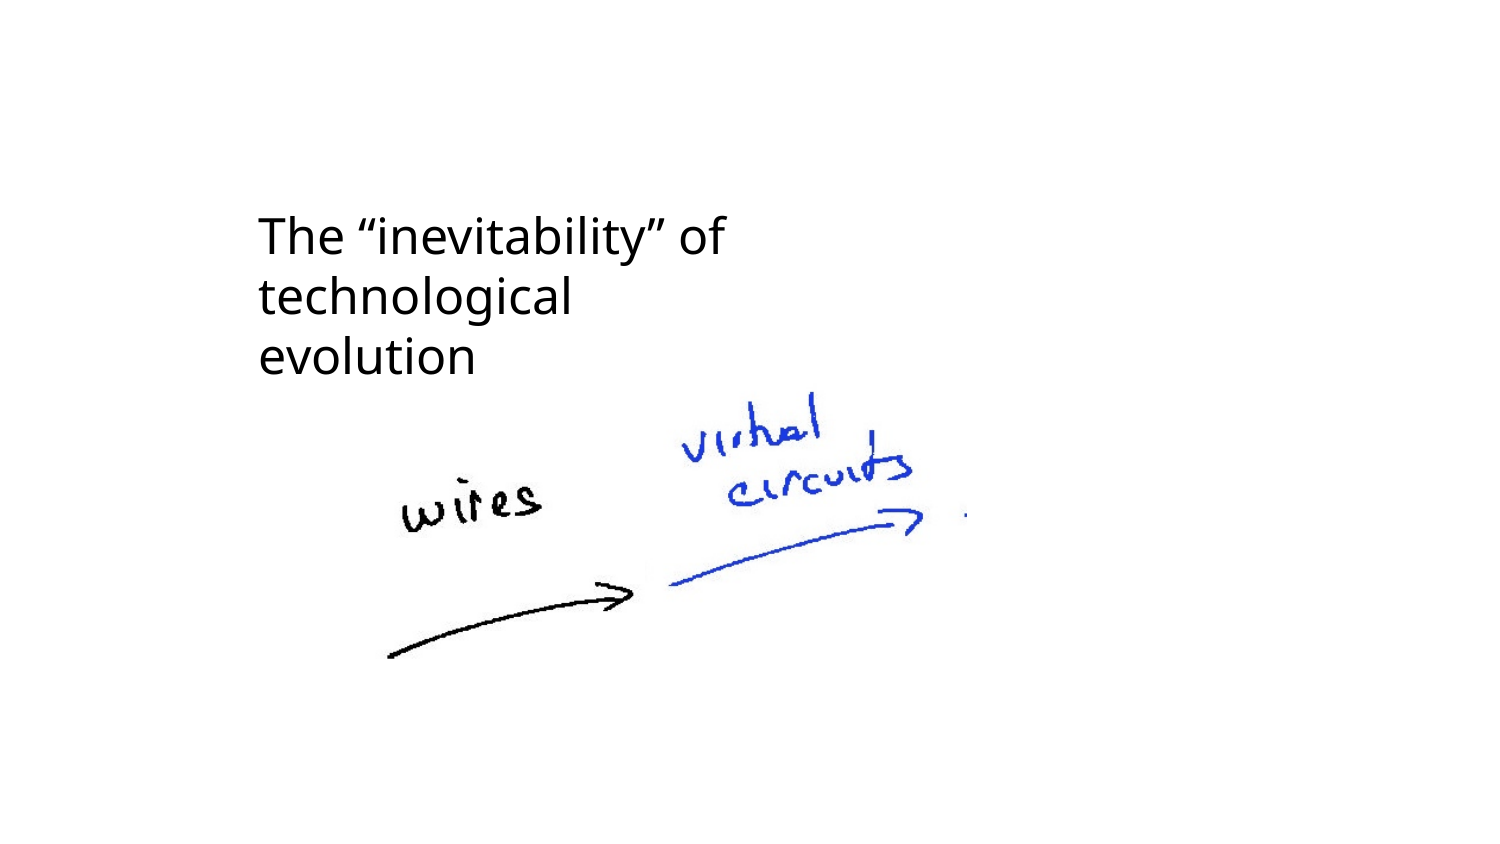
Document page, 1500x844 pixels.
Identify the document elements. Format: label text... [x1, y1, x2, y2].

picture [347, 373, 968, 661]
list The “inevitability” of technological evolution [243, 197, 791, 755]
